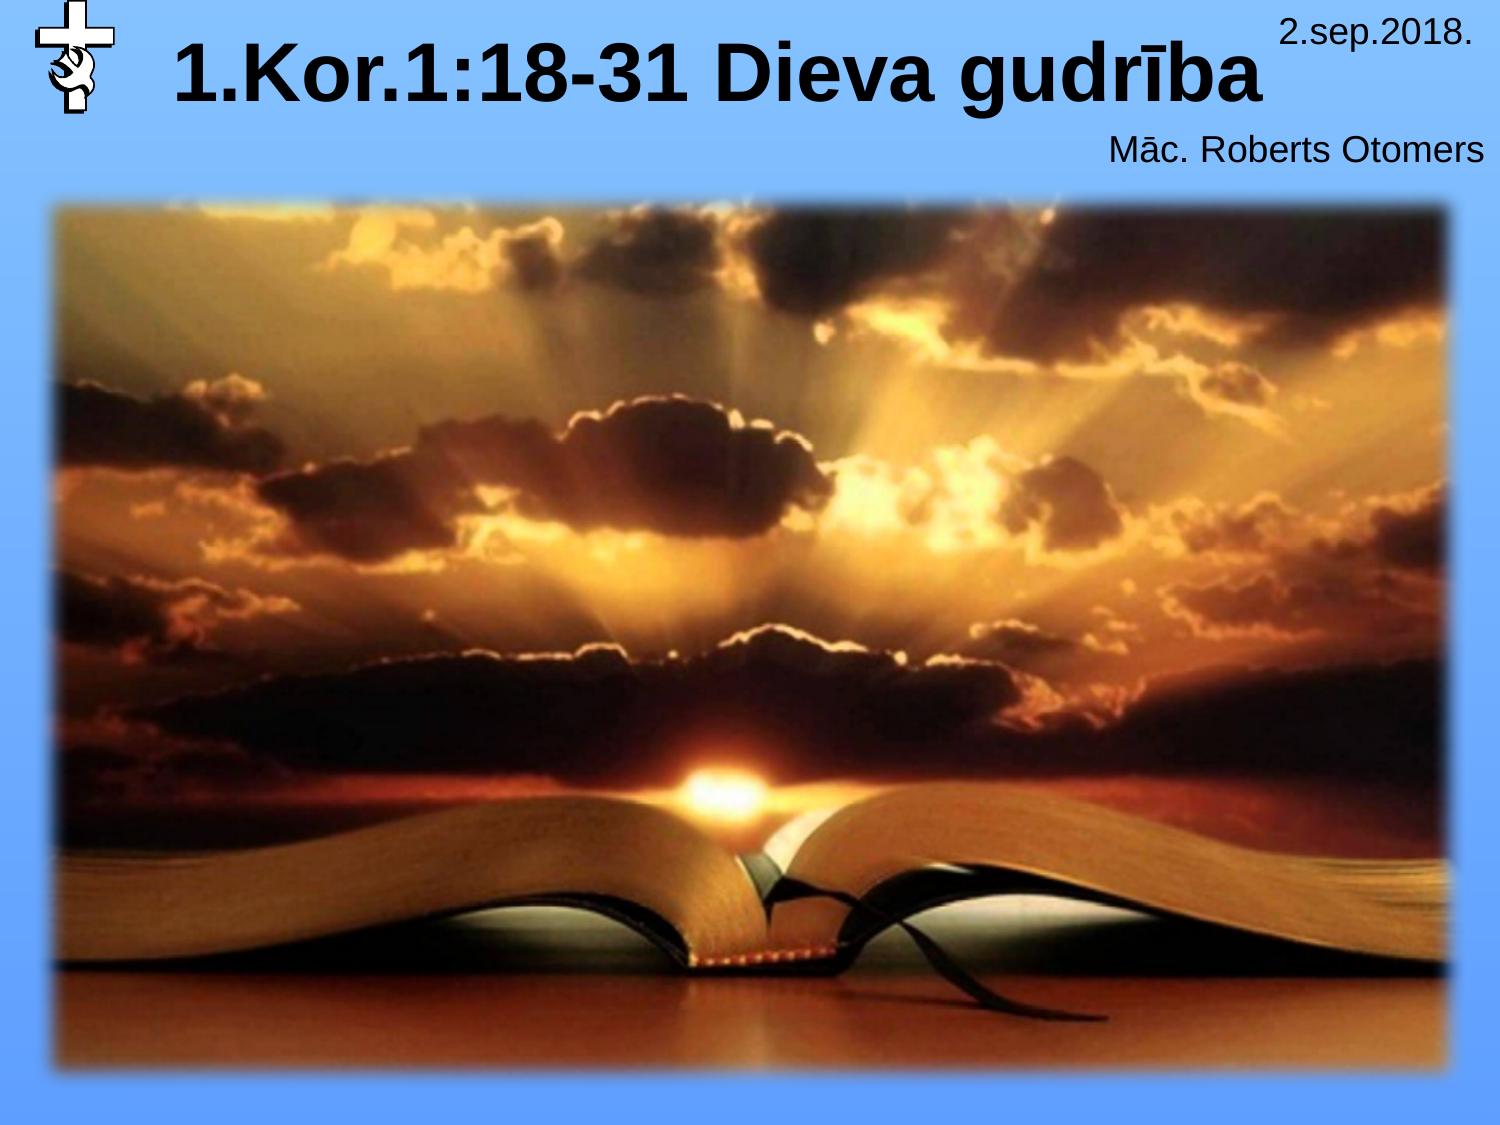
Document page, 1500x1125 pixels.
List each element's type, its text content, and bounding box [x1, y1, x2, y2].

text_box Māc. Roberts Otomers [1054, 117, 1500, 177]
text_box 2.sep.2018. [1263, 0, 1500, 60]
title 1.Kor.1:18-31 Dieva gudrība [100, 0, 1337, 138]
picture [34, 187, 1466, 1091]
picture [34, 0, 116, 114]
